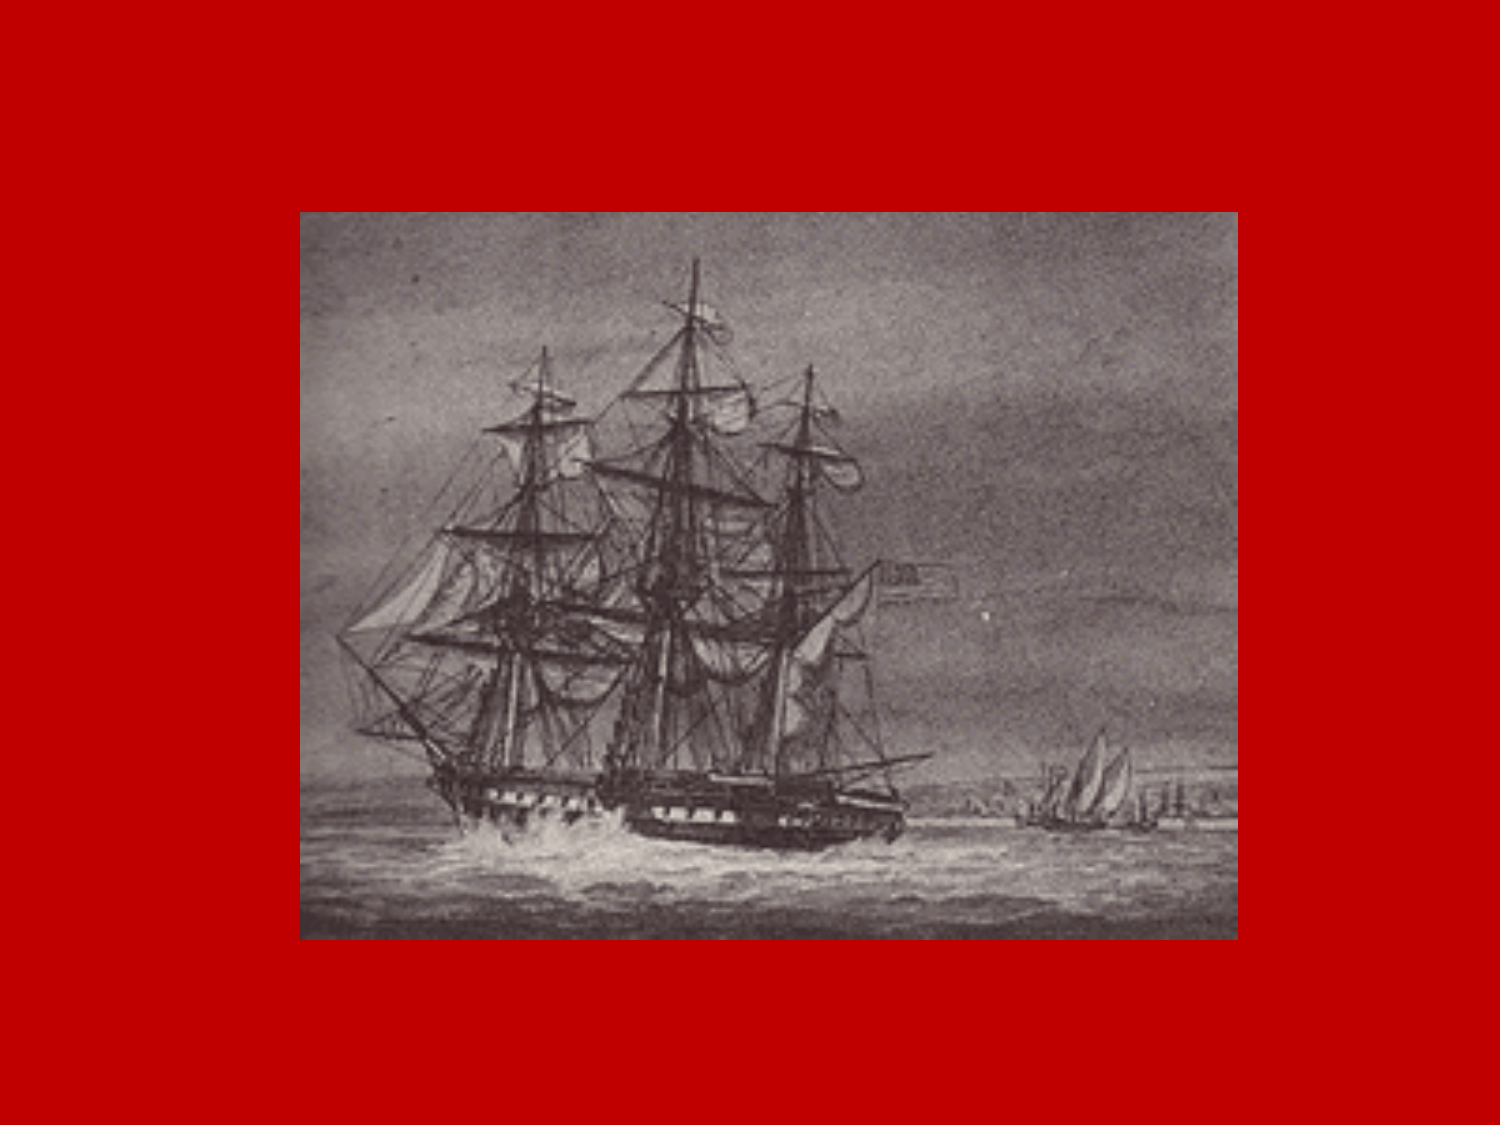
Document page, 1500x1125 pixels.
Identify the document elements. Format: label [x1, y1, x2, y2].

picture [299, 212, 1238, 941]
